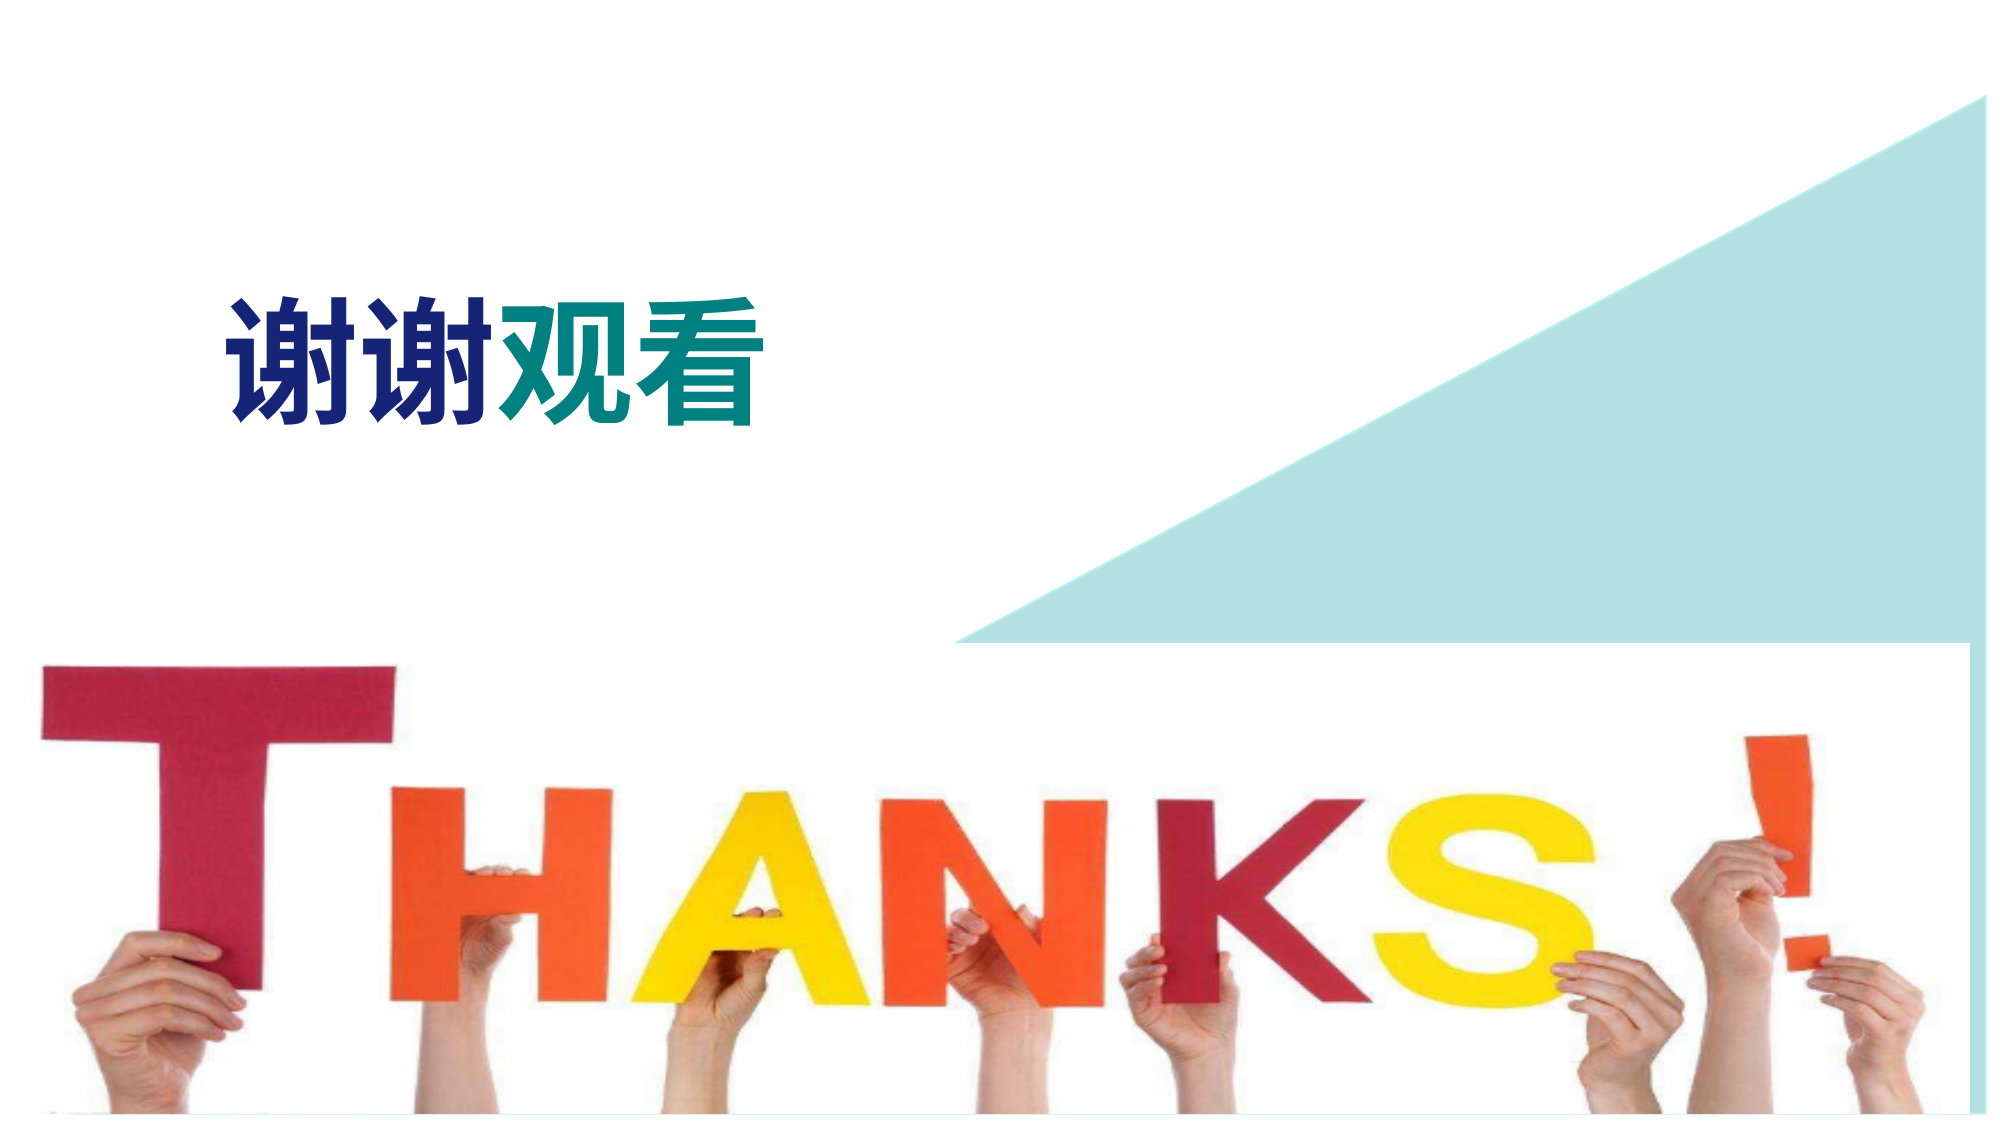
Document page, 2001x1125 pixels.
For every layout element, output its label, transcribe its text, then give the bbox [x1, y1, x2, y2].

text_box [68, 94, 1987, 1115]
picture [28, 643, 1970, 1114]
title 谢谢观看 [206, 275, 1494, 463]
